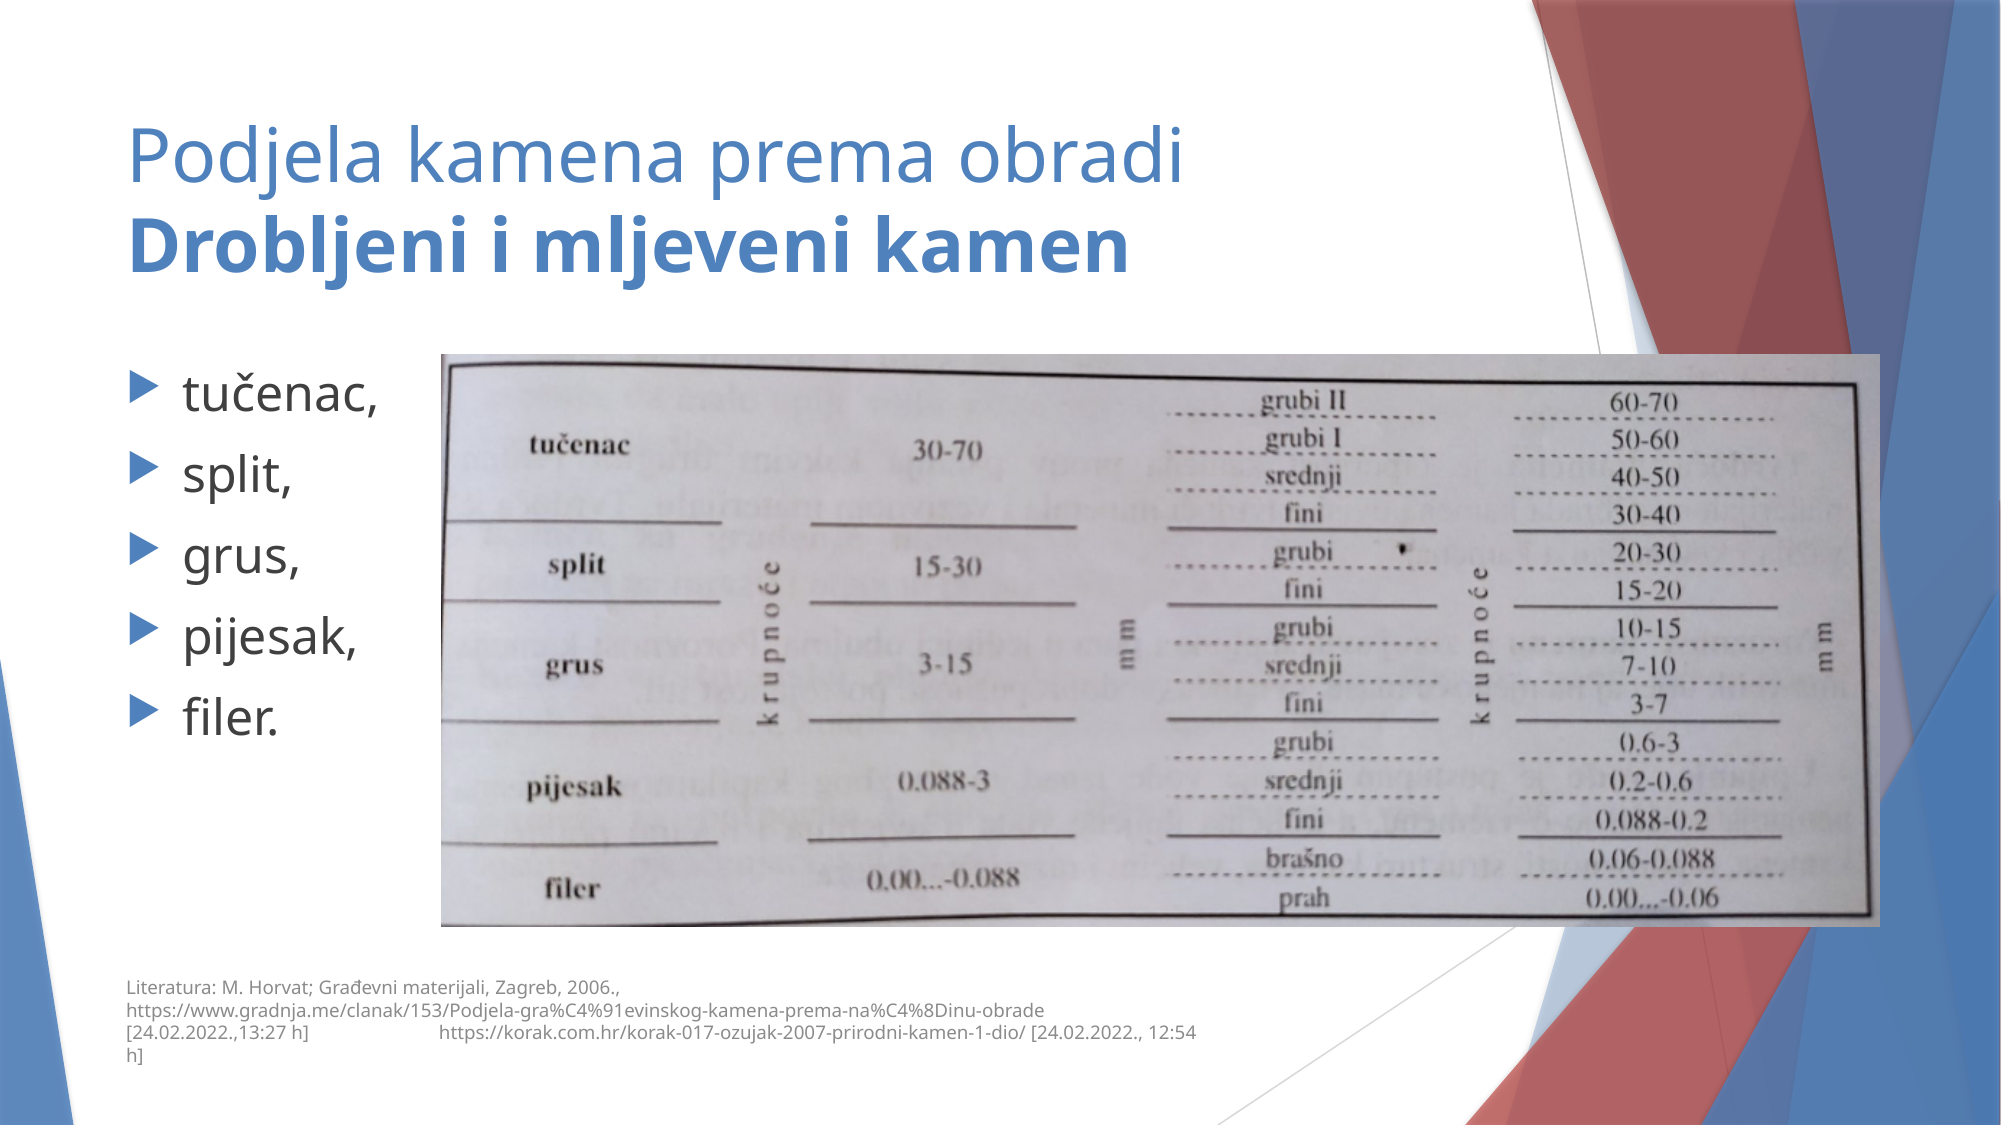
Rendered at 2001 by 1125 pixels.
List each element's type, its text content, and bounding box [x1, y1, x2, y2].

picture [441, 353, 1881, 928]
footer Literatura: M. Horvat; Građevni materijali, Zagreb, 2006., https://www.gradnja.me/clanak/153/Podjela-gra%C4%91evinskog-kamena-prema-na%C4%8Dinu-obrade [24.02.2022.,13:27 h] https://korak.com.hr/korak-017-ozujak-2007-prirodni-kamen-1-dio/ [24.02.2022., 12:54 h] [111, 991, 1216, 1051]
title Podjela kamena prema obradi Drobljeni i mljeveni kamen [111, 99, 1522, 317]
list tučenac, split, grus, pijesak, filer. [111, 354, 1522, 992]
